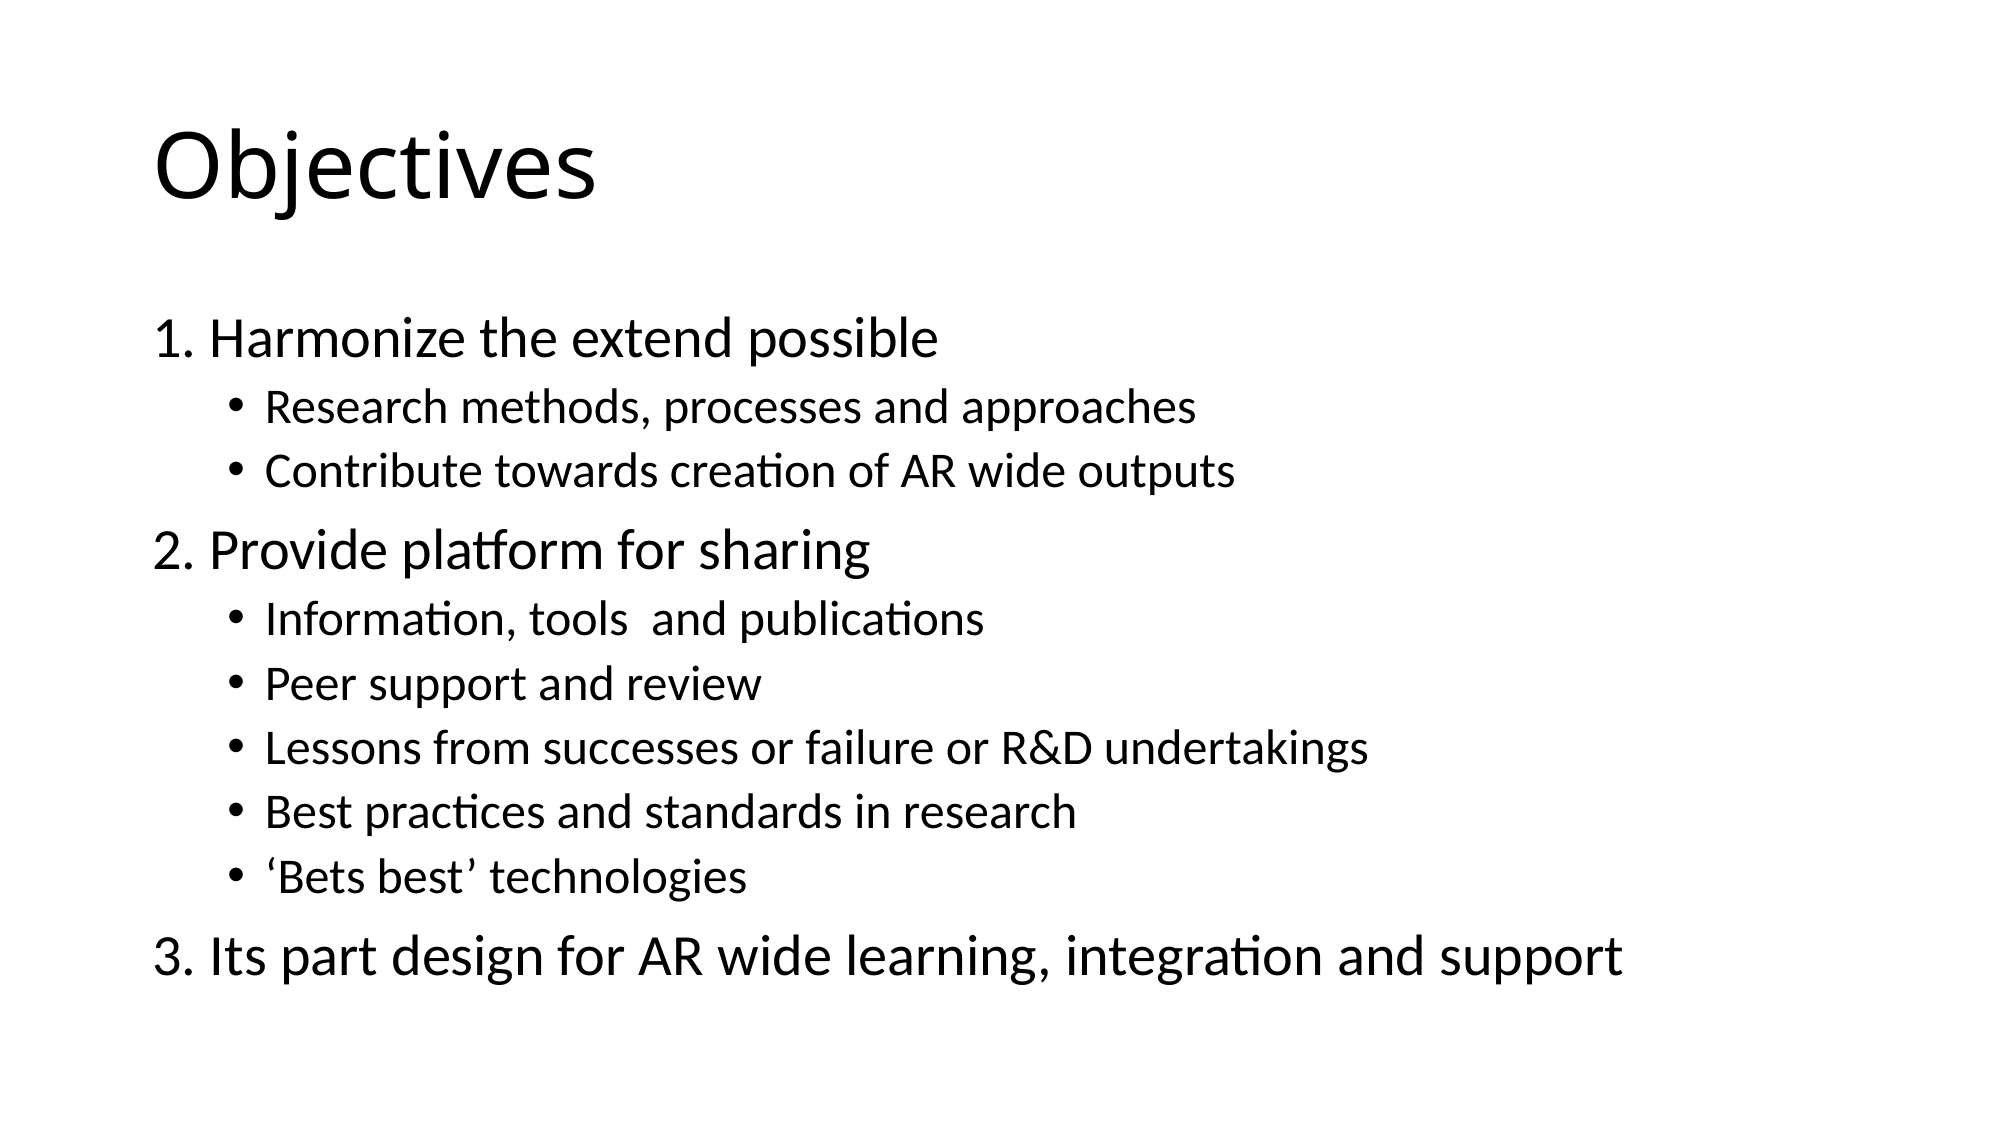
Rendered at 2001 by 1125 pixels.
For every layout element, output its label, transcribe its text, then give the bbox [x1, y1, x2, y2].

title Objectives [137, 59, 1863, 278]
list 1. Harmonize the extend possible Research methods, processes and approaches Contribute towards creation of AR wide outputs 2. Provide platform for sharing Information, tools and publications Peer support and review Lessons from successes or failure or R&D undertakings Best practices and standards in research ‘Bets best’ technologies 3. Its part design for AR wide learning, integration and support [137, 299, 1863, 1014]
